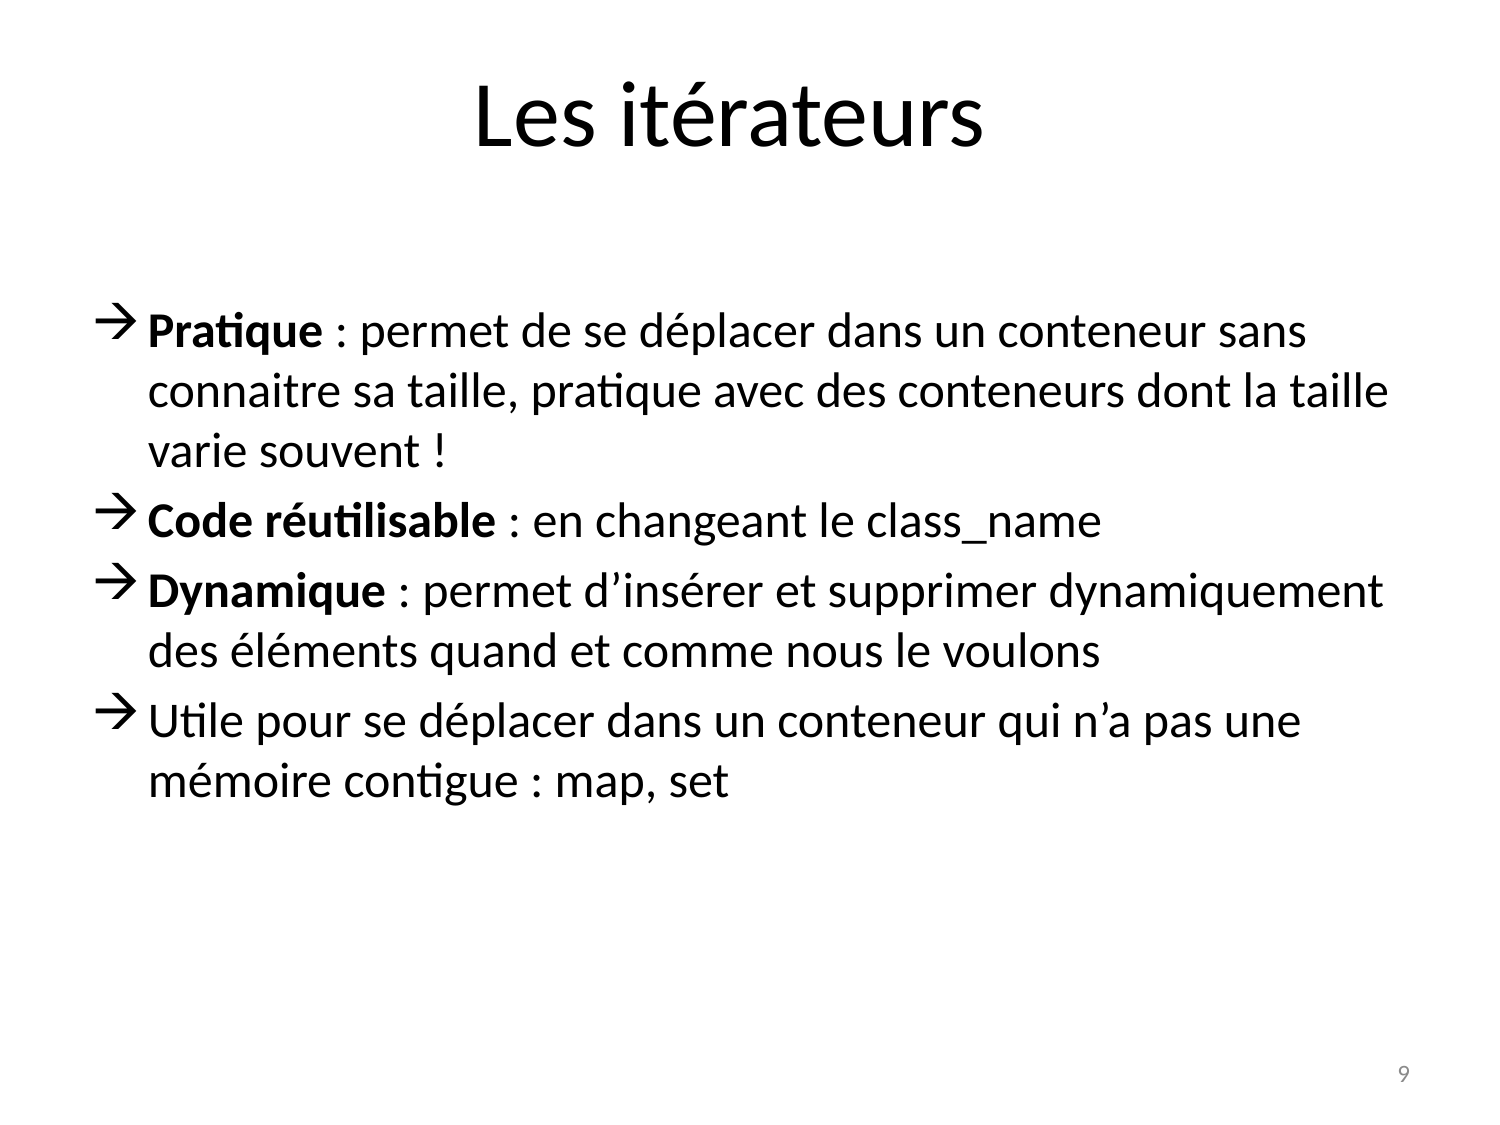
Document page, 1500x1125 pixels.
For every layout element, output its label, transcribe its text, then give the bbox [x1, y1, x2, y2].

slide_number 9 [1074, 1042, 1425, 1103]
title Les itérateurs [75, 45, 1425, 173]
list Pratique : permet de se déplacer dans un conteneur sans connaitre sa taille, pratique avec des conteneurs dont la taille varie souvent ! Code réutilisable : en changeant le class_name Dynamique : permet d’insérer et supprimer dynamiquement des éléments quand et comme nous le voulons Utile pour se déplacer dans un conteneur qui n’a pas une mémoire contigue : map, set [76, 219, 1427, 1071]
